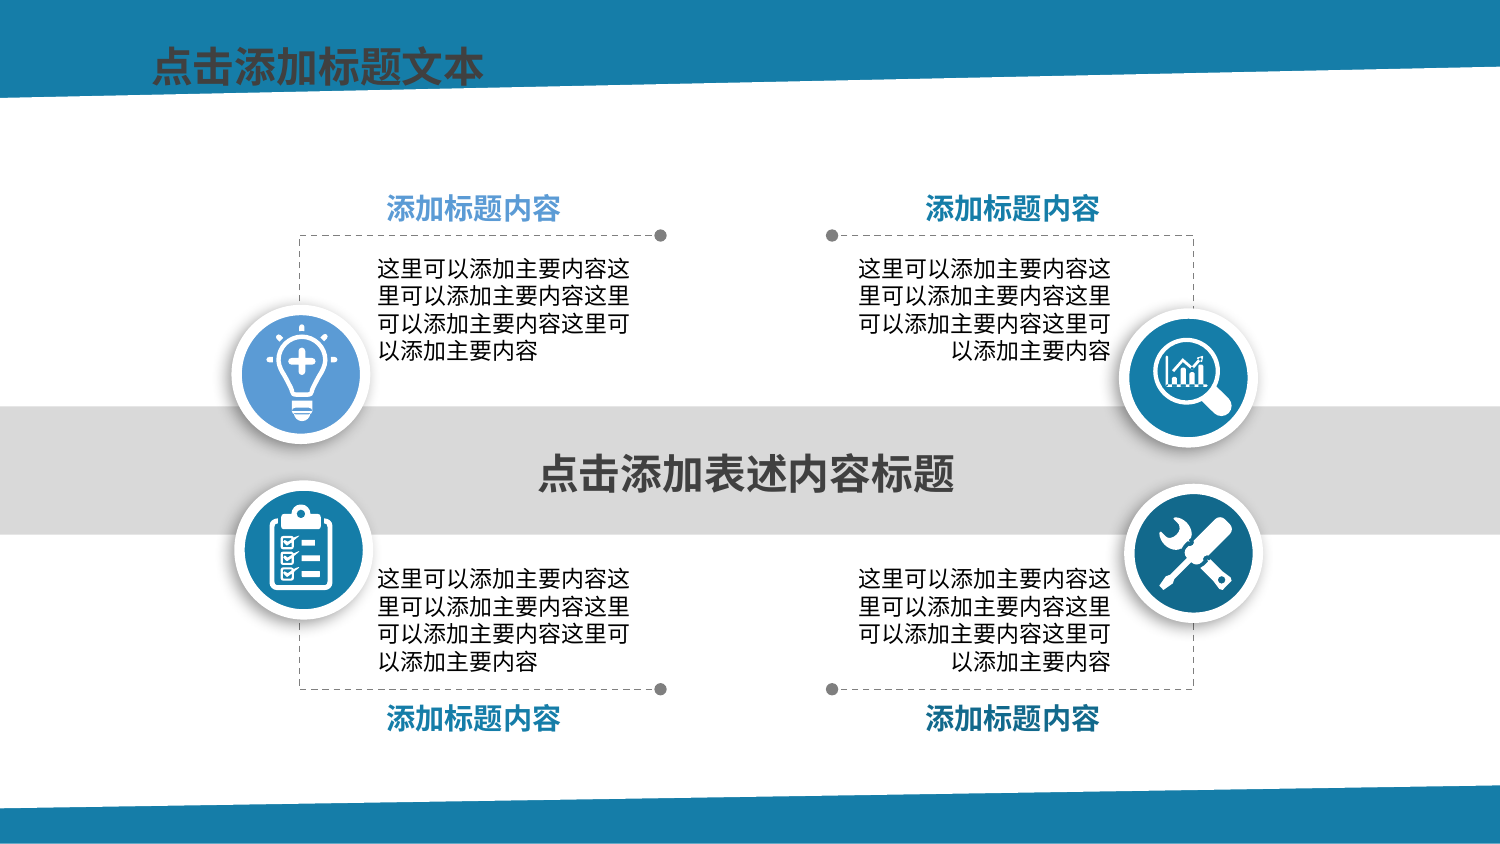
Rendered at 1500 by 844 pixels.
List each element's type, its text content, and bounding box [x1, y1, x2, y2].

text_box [1129, 488, 1258, 618]
text_box 添加标题内容 [375, 695, 572, 741]
text_box 添加标题内容 [914, 185, 1111, 231]
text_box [236, 309, 366, 439]
text_box 点击添加表述内容标题 [527, 442, 966, 503]
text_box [1124, 313, 1253, 443]
text_box 这里可以添加主要内容这里可以添加主要内容这里可以添加主要内容这里可以添加主要内容 [367, 560, 656, 680]
text_box 点击添加标题文本 [136, 33, 501, 99]
text_box 添加标题内容 [914, 695, 1111, 741]
text_box [299, 229, 667, 309]
text_box 添加标题内容 [375, 185, 572, 231]
text_box [825, 229, 1194, 309]
text_box [299, 617, 667, 696]
text_box 这里可以添加主要内容这里可以添加主要内容这里可以添加主要内容这里可以添加主要内容 [367, 249, 656, 370]
text_box [825, 619, 1194, 696]
text_box 这里可以添加主要内容这里可以添加主要内容这里可以添加主要内容这里可以添加主要内容 [832, 560, 1122, 680]
text_box [0, 406, 1500, 535]
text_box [239, 485, 368, 615]
text_box 这里可以添加主要内容这里可以添加主要内容这里可以添加主要内容这里可以添加主要内容 [832, 249, 1122, 370]
